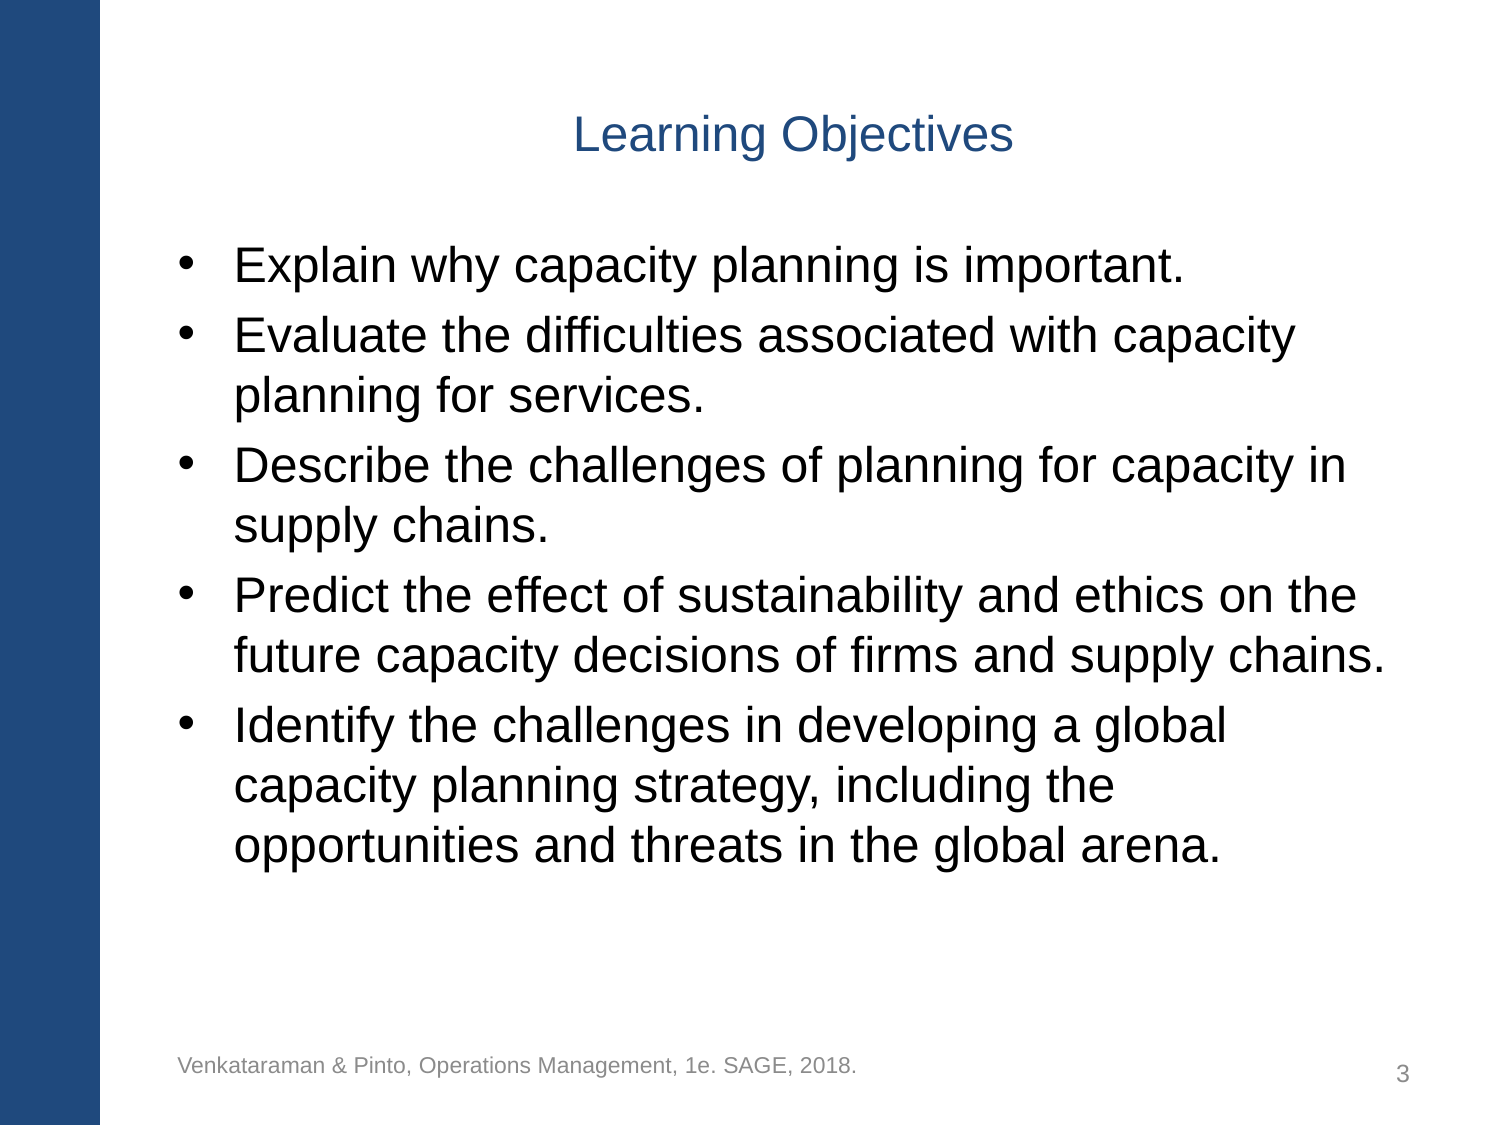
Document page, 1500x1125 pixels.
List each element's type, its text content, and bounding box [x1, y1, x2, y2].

title Learning Objectives [162, 37, 1425, 224]
slide_number 3 [1350, 1042, 1425, 1103]
footer Venkataraman & Pinto, Operations Management, 1e. SAGE, 2018. [162, 1042, 1313, 1103]
list Explain why capacity planning is important. Evaluate the difficulties associated with capacity planning for services. Describe the challenges of planning for capacity in supply chains. Predict the effect of sustainability and ethics on the future capacity decisions of firms and supply chains. Identify the challenges in developing a global capacity planning strategy, including the opportunities and threats in the global arena. [162, 224, 1425, 1013]
